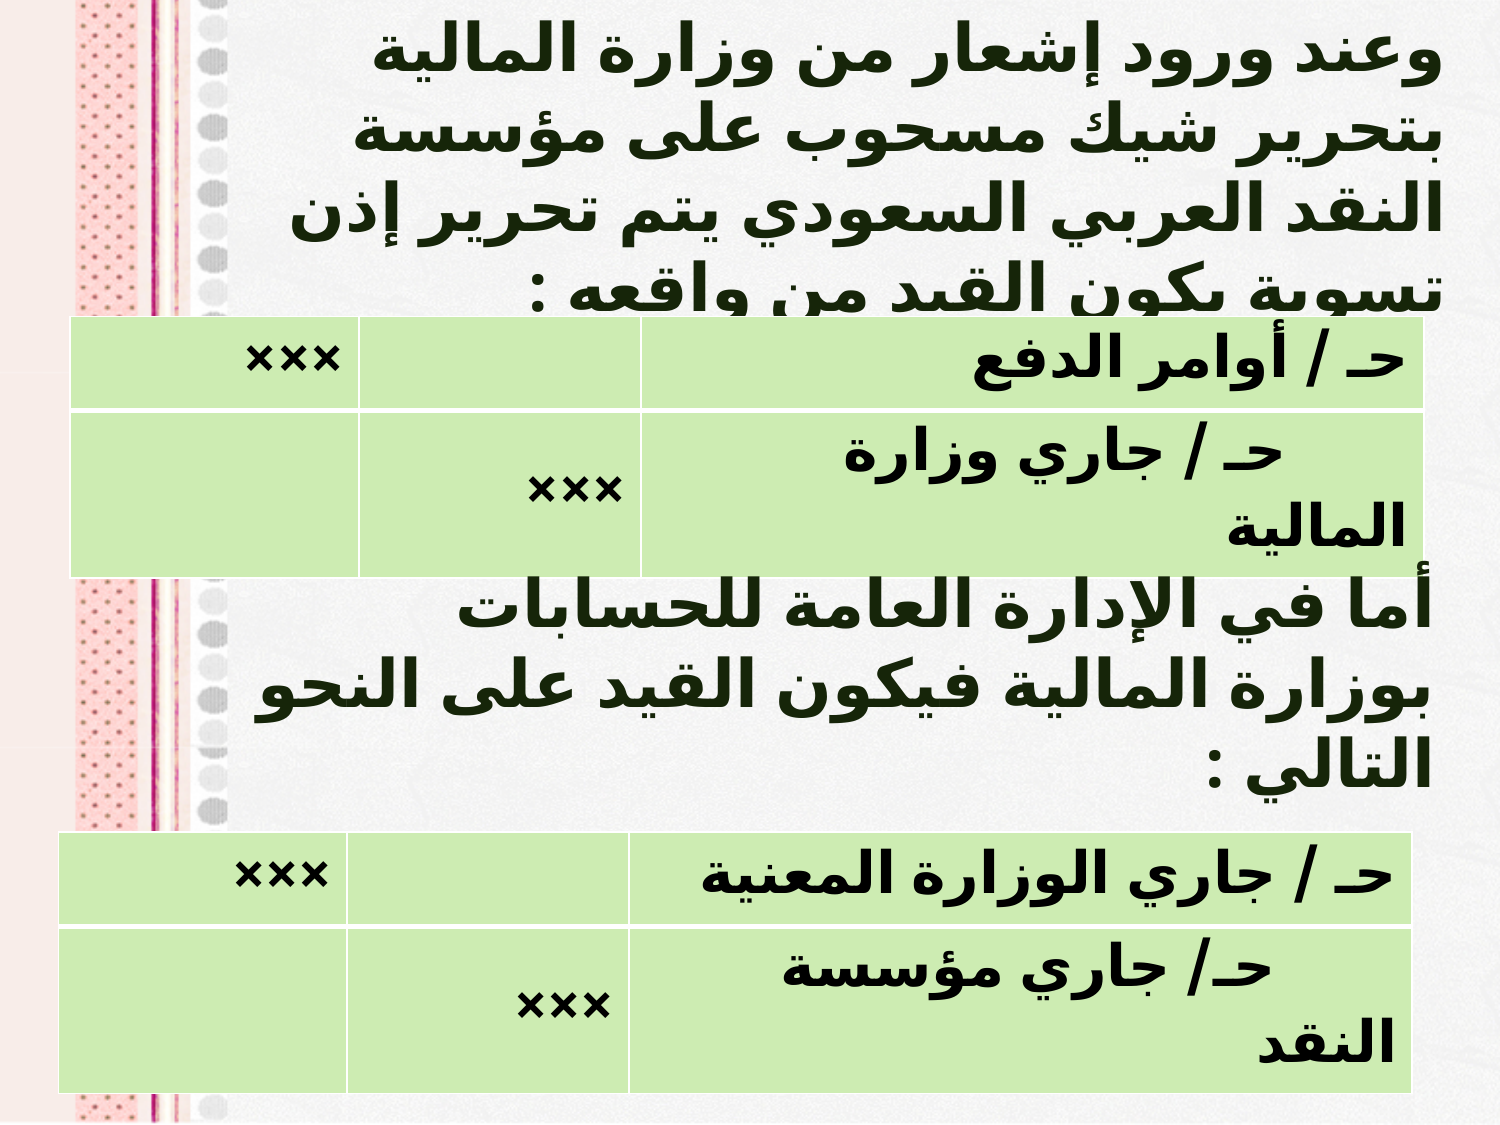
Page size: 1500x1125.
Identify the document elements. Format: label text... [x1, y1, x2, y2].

table_header [360, 317, 640, 408]
table_cell حـ/ جاري مؤسسة النقد [630, 929, 1411, 1093]
text_box وعند ورود إشعار من وزارة المالية بتحرير شيك مسحوب على مؤسسة النقد العربي السعودي يتم تحرير إذن تسوية يكون القيد من واقعه : [227, 31, 1468, 379]
table_cell ××× [348, 929, 628, 1093]
table_cell حـ / جاري وزارة المالية [642, 413, 1423, 547]
table_cell [71, 413, 358, 577]
table_header [348, 833, 628, 924]
table_header حـ / أوامر الدفع [642, 317, 1423, 408]
table_header ××× [71, 317, 358, 408]
table_cell [59, 929, 346, 1093]
table_header حـ / جاري الوزارة المعنية [630, 833, 1411, 924]
text_box أما في الإدارة العامة للحسابات بوزارة المالية فيكون القيد على النحو التالي : [227, 547, 1457, 894]
picture [0, 0, 1500, 1125]
table_header ××× [59, 833, 346, 924]
table_cell ××× [360, 413, 640, 547]
